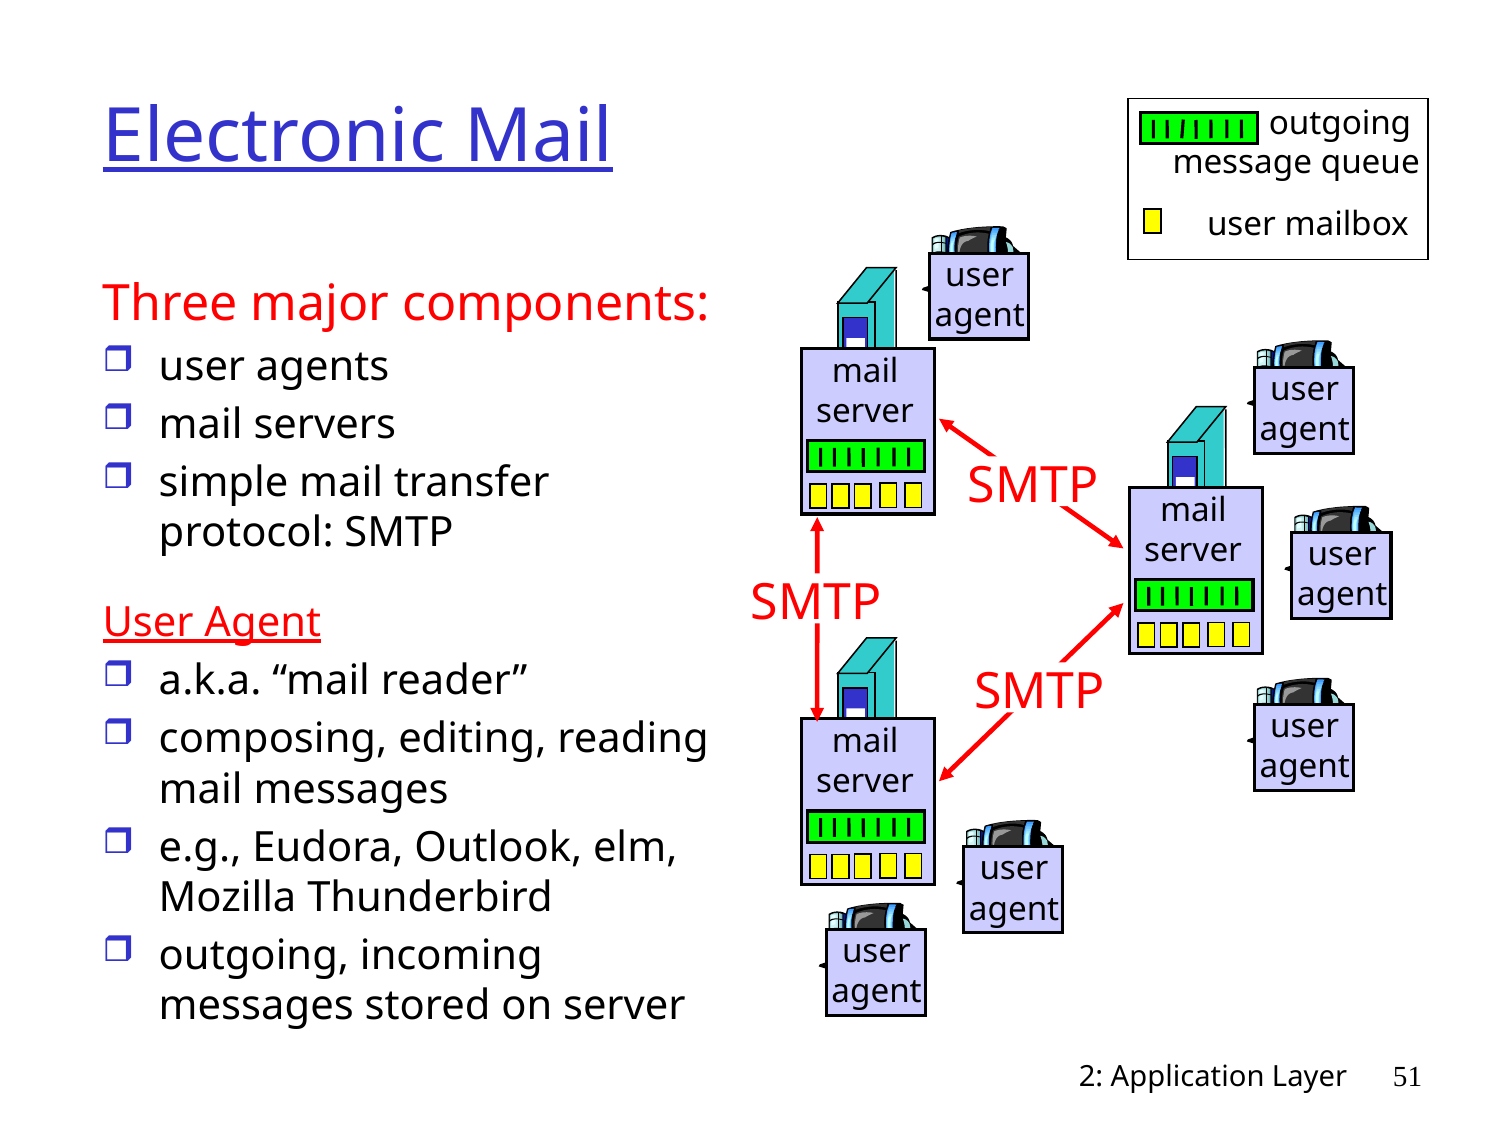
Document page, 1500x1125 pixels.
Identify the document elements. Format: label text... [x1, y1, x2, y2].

text_box [1097, 530, 1122, 549]
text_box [921, 225, 1039, 342]
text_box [954, 650, 1125, 727]
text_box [1283, 504, 1401, 621]
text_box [799, 637, 935, 885]
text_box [955, 818, 1073, 935]
footer 2: Application Layer [887, 1049, 1362, 1125]
slide_number 51 [1362, 1049, 1438, 1125]
text_box [1128, 98, 1142, 260]
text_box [948, 444, 1119, 521]
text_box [1127, 480, 1263, 654]
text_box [818, 901, 936, 1018]
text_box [799, 267, 935, 515]
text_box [1140, 93, 1426, 251]
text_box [731, 561, 901, 638]
text_box [939, 418, 974, 443]
text_box [811, 523, 824, 560]
list Three major components: user agents mail servers simple mail transfer protocol: SMTP User Agent a.k.a. “mail reader” composing, editing, reading mail messages e.g., Eudora, Outlook, elm, Mozilla Thunderbird outgoing, incoming messages stored on server [87, 262, 734, 1026]
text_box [1246, 676, 1364, 793]
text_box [1246, 339, 1364, 456]
text_box [1075, 603, 1122, 649]
title Electronic Mail [87, 37, 1363, 226]
text_box [939, 736, 987, 782]
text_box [1167, 406, 1226, 479]
